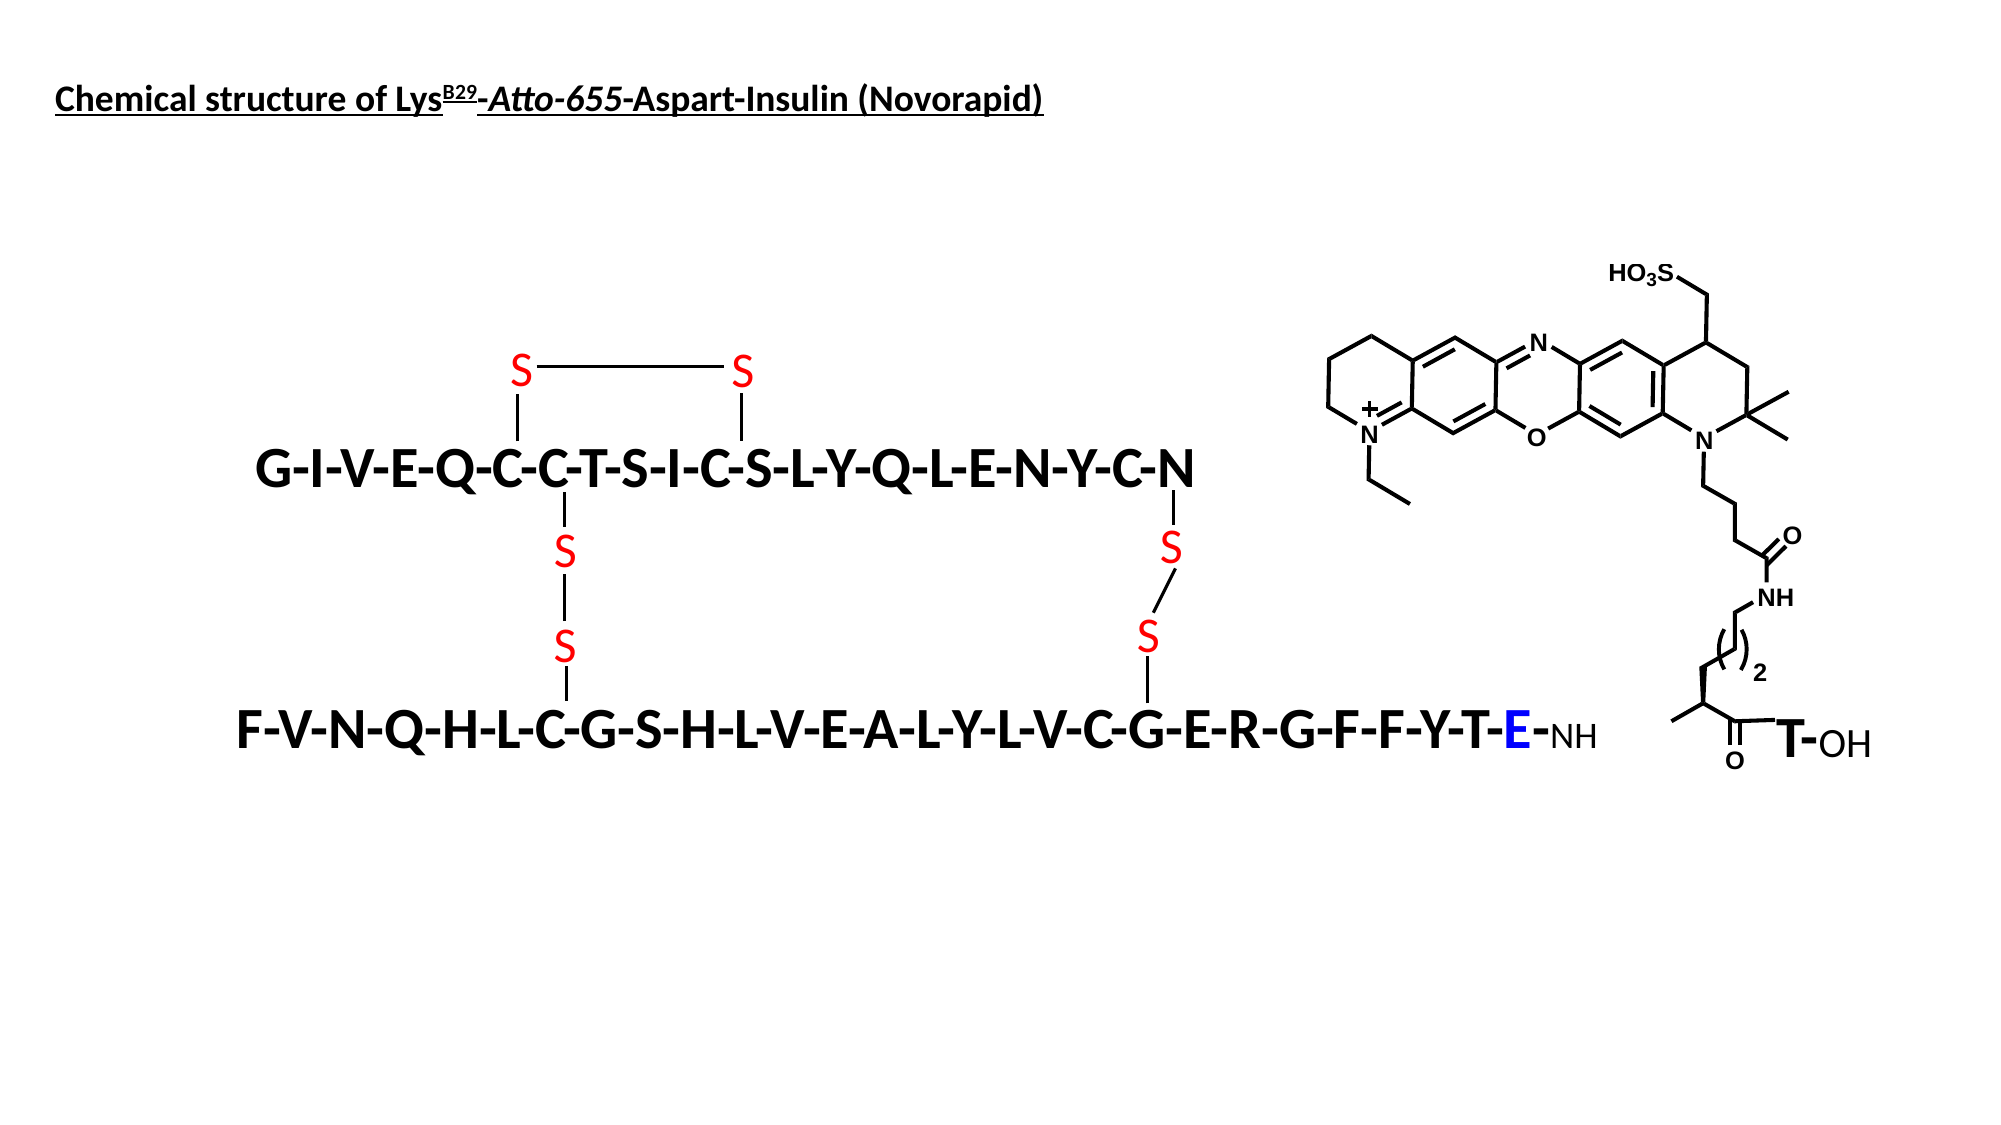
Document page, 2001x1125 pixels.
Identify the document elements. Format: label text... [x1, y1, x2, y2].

text_box Chemical structure of LysB29-Atto-655-Aspart-Insulin (Novorapid) [40, 66, 1059, 126]
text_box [221, 264, 1891, 790]
